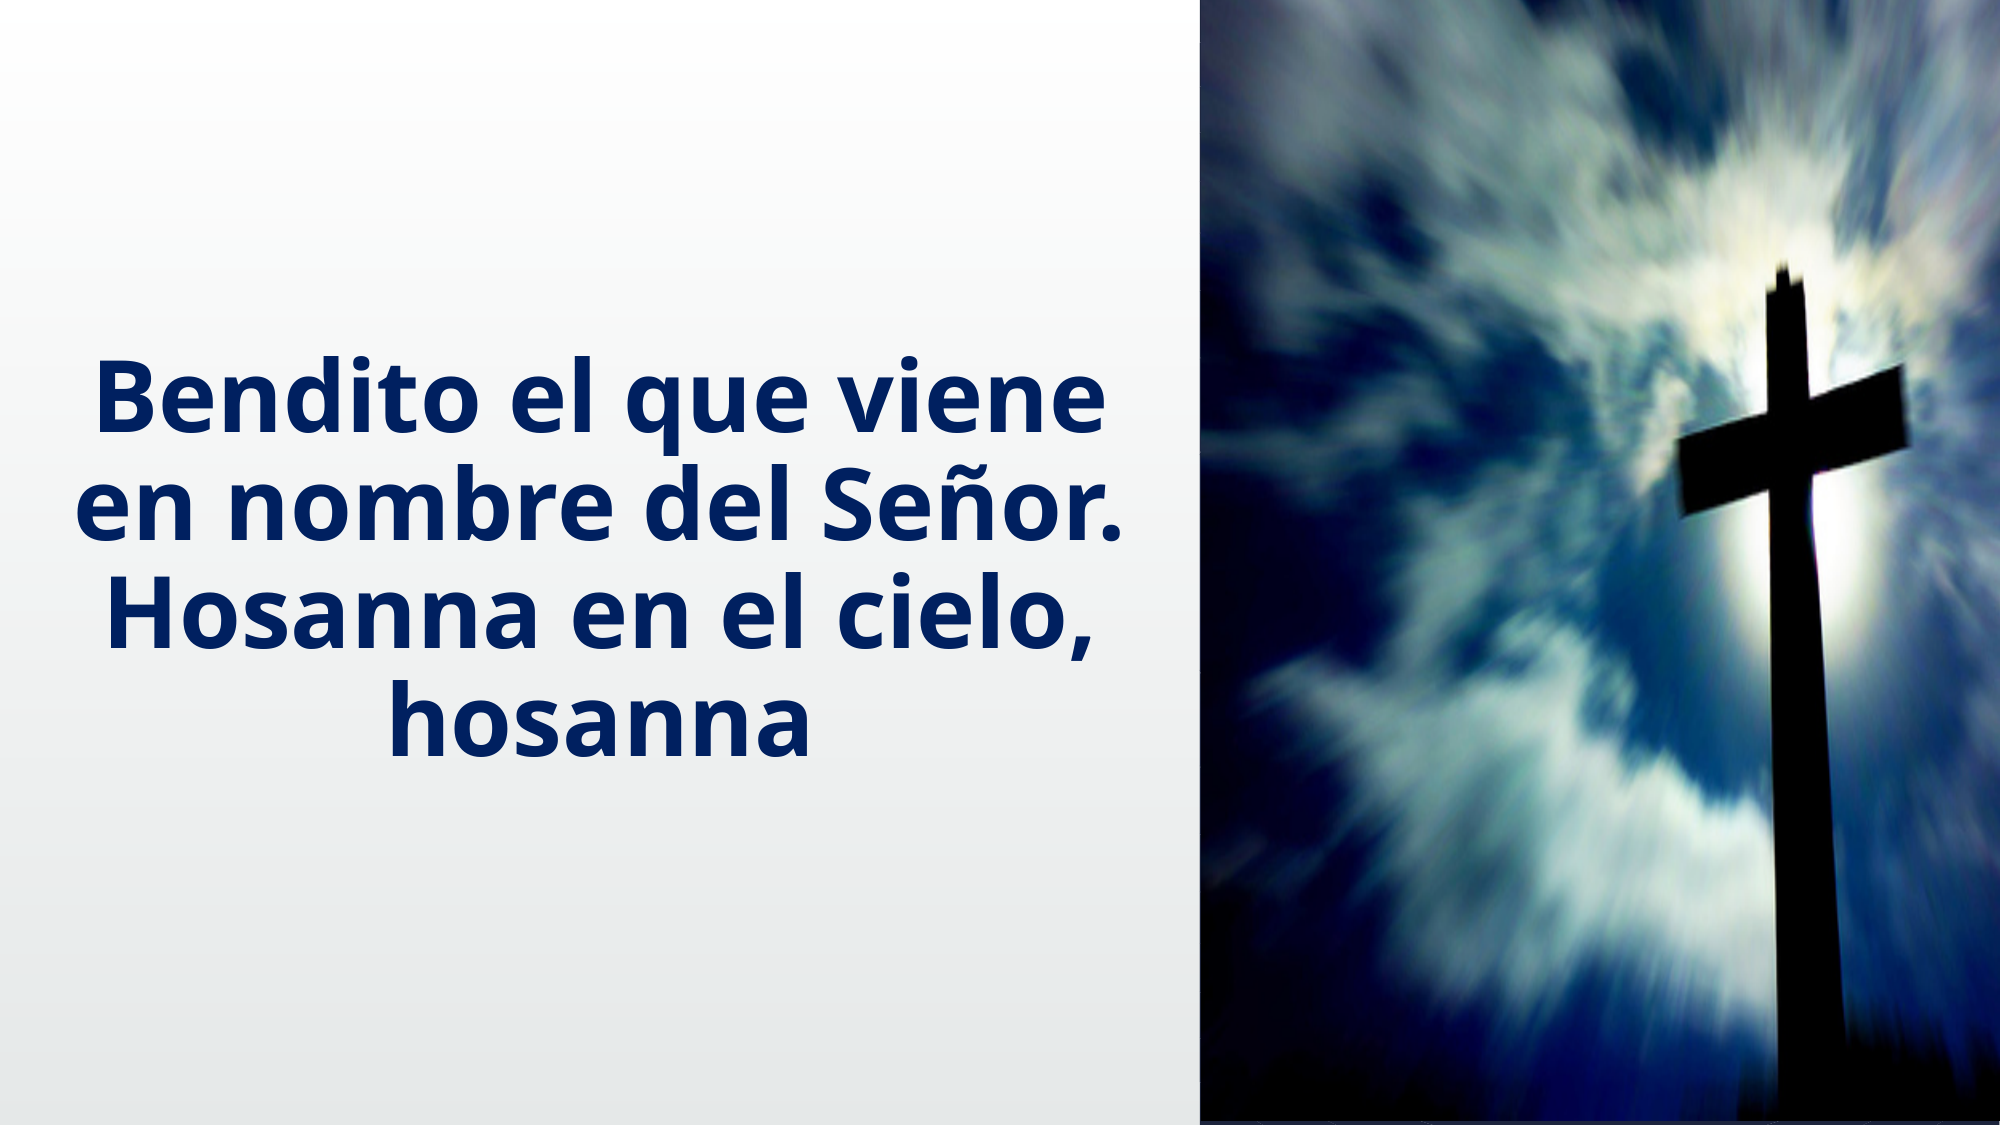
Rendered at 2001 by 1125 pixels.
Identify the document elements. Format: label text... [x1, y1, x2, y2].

title Bendito el que viene en nombre del Señor. Hosanna en el cielo, hosanna [0, 0, 1200, 1125]
picture [1200, 0, 2000, 1125]
